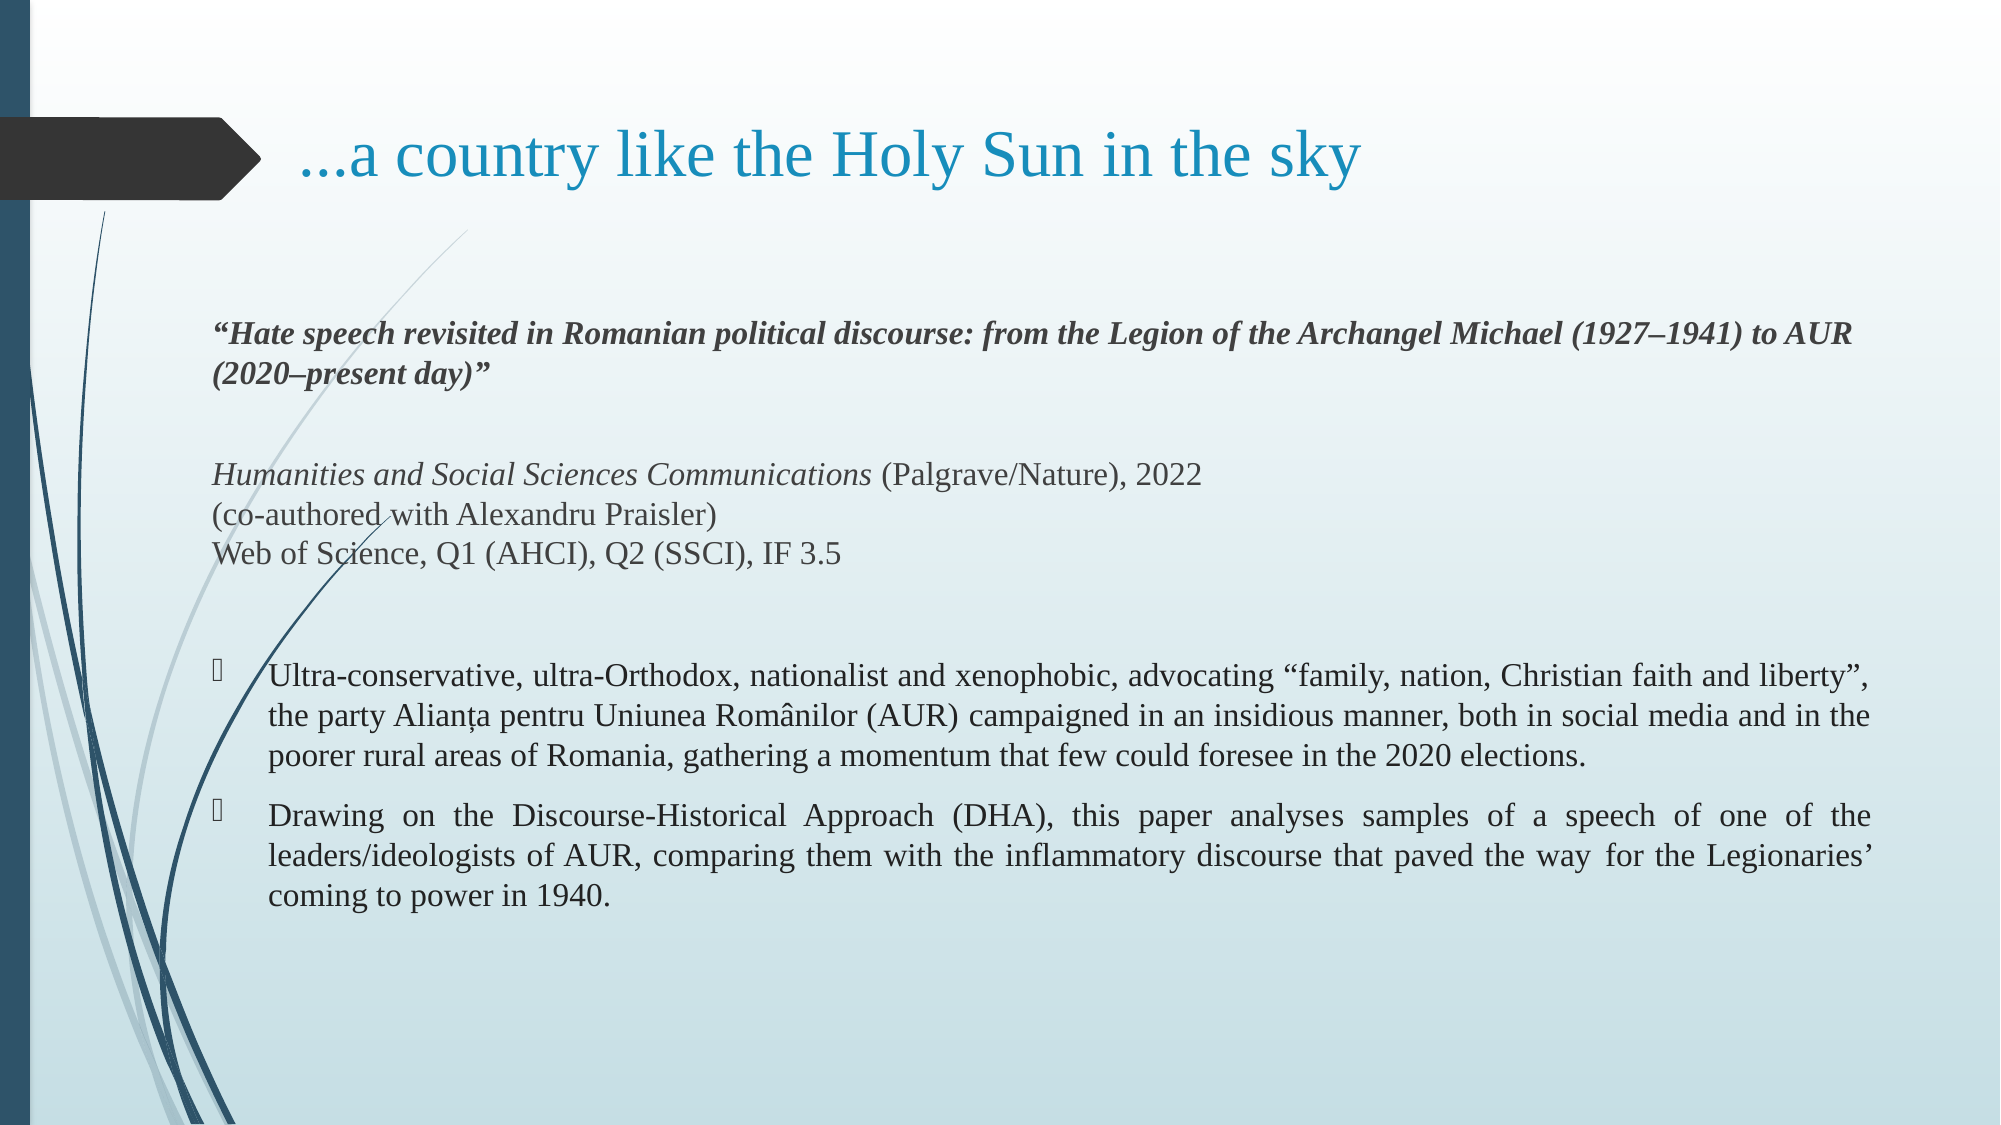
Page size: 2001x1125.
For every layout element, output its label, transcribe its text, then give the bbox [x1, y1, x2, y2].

list “Hate speech revisited in Romanian political discourse: from the Legion of the Archangel Michael (1927–1941) to AUR (2020–present day)” Humanities and Social Sciences Communications (Palgrave/Nature), 2022 (co-authored with Alexandru Praisler) Web of Science, Q1 (AHCI), Q2 (SSCI), IF 3.5 Ultra-conservative, ultra-Orthodox, nationalist and xenophobic, advocating “family, nation, Christian faith and liberty”, the party Alianța pentru Uniunea Românilor (AUR) campaigned in an insidious manner, both in social media and in the poorer rural areas of Romania, gathering a momentum that few could foresee in the 2020 elections. Drawing on the Discourse-Historical Approach (DHA), this paper analyses samples of a speech of one of the leaders/ideologists of AUR, comparing them with the inflammatory discourse that paved the way for the Legionaries’ coming to power in 1940. [196, 304, 1888, 970]
title ...a country like the Holy Sun in the sky [283, 102, 1888, 237]
